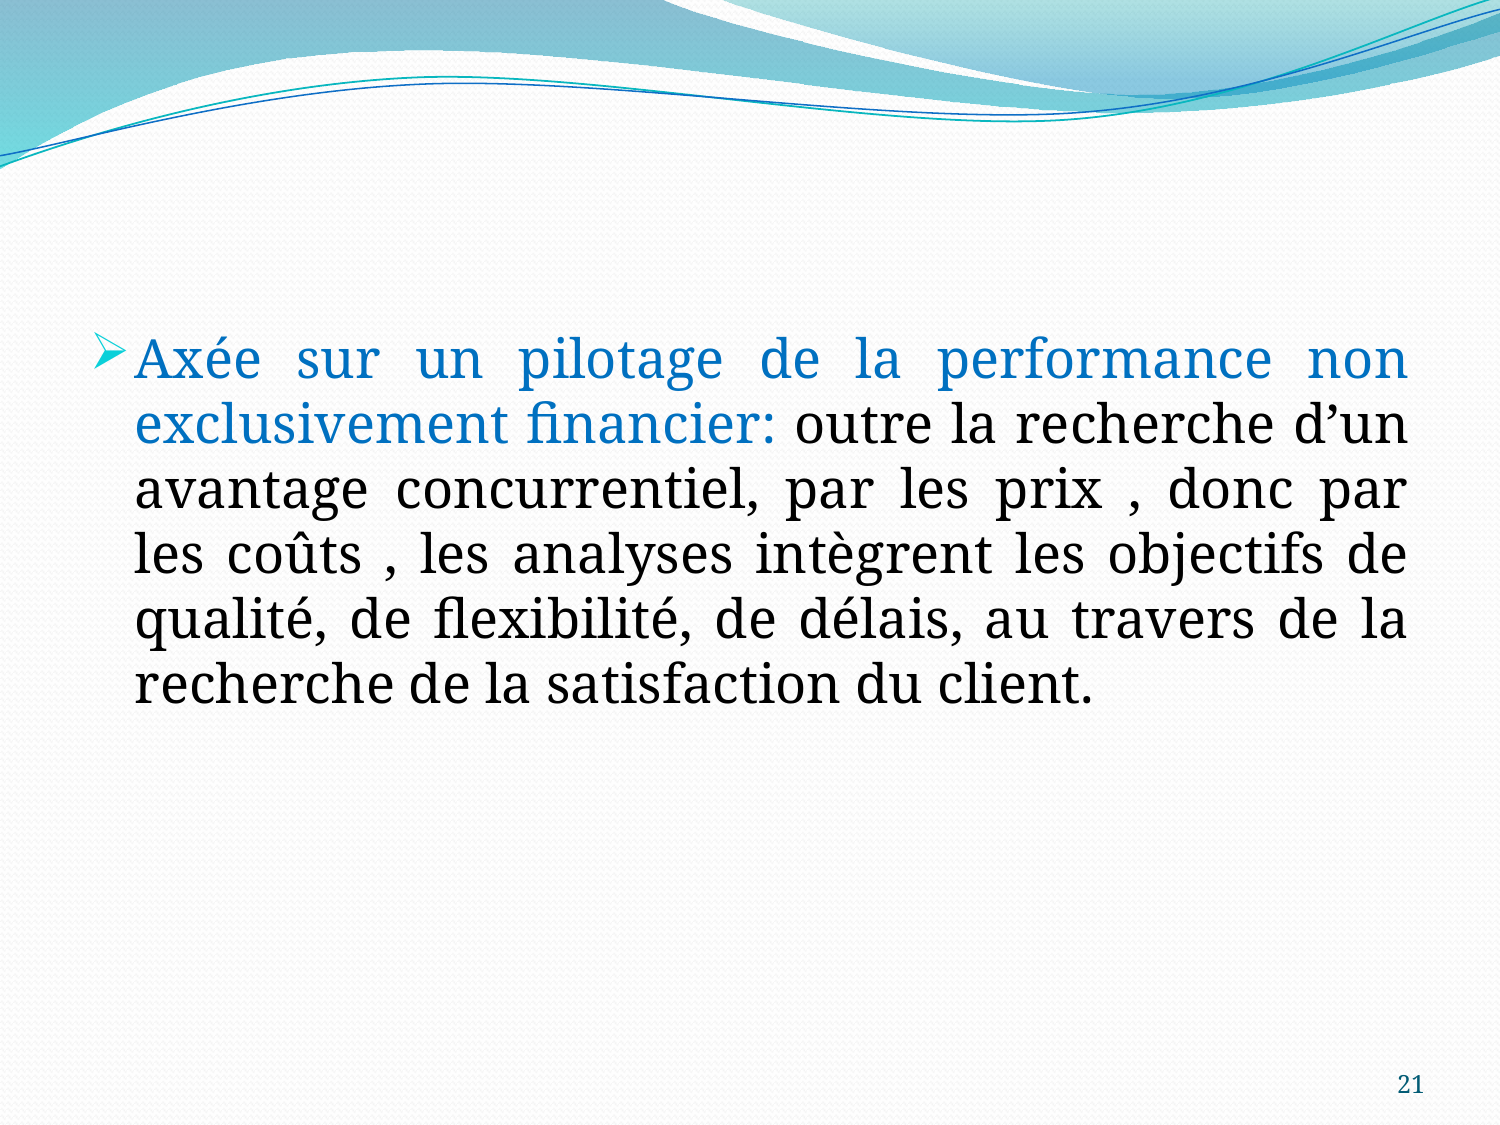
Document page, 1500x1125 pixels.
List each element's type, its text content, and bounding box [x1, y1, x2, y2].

slide_number 21 [1299, 1042, 1425, 1103]
list Axée sur un pilotage de la performance non exclusivement financier: outre la recherche d’un avantage concurrentiel, par les prix , donc par les coûts , les analyses intègrent les objectifs de qualité, de flexibilité, de délais, au travers de la recherche de la satisfaction du client. [75, 317, 1425, 1038]
